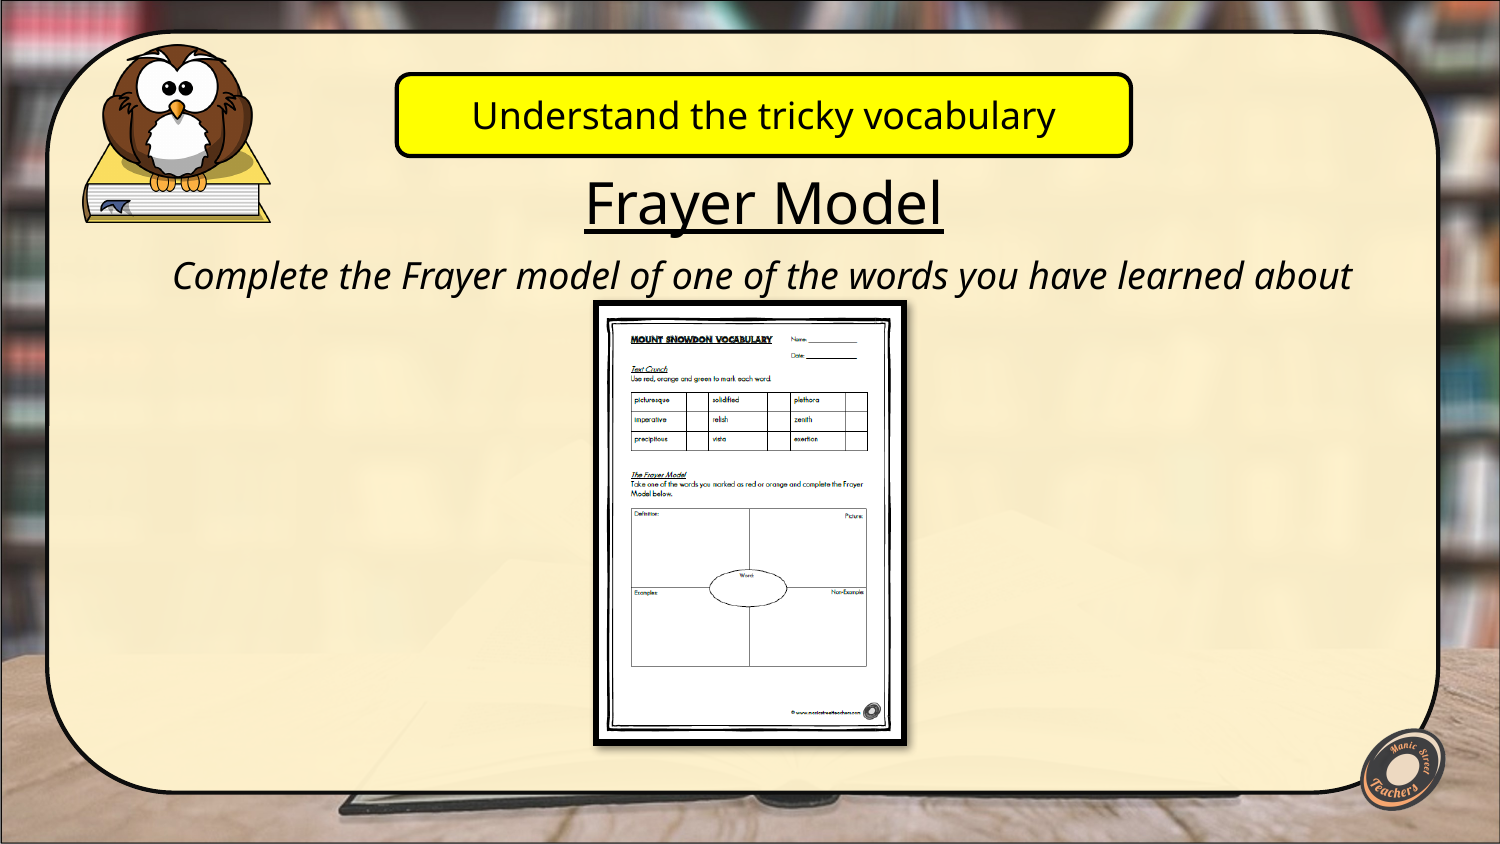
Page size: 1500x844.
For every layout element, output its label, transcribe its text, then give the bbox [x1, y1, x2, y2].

title Frayer Model [322, 151, 1206, 230]
list Complete the Frayer model of one of the words you have learned about today. [97, 230, 1409, 353]
picture [0, 0, 1500, 844]
text_box Understand the tricky vocabulary [394, 72, 1134, 159]
text_box [45, 29, 1441, 795]
